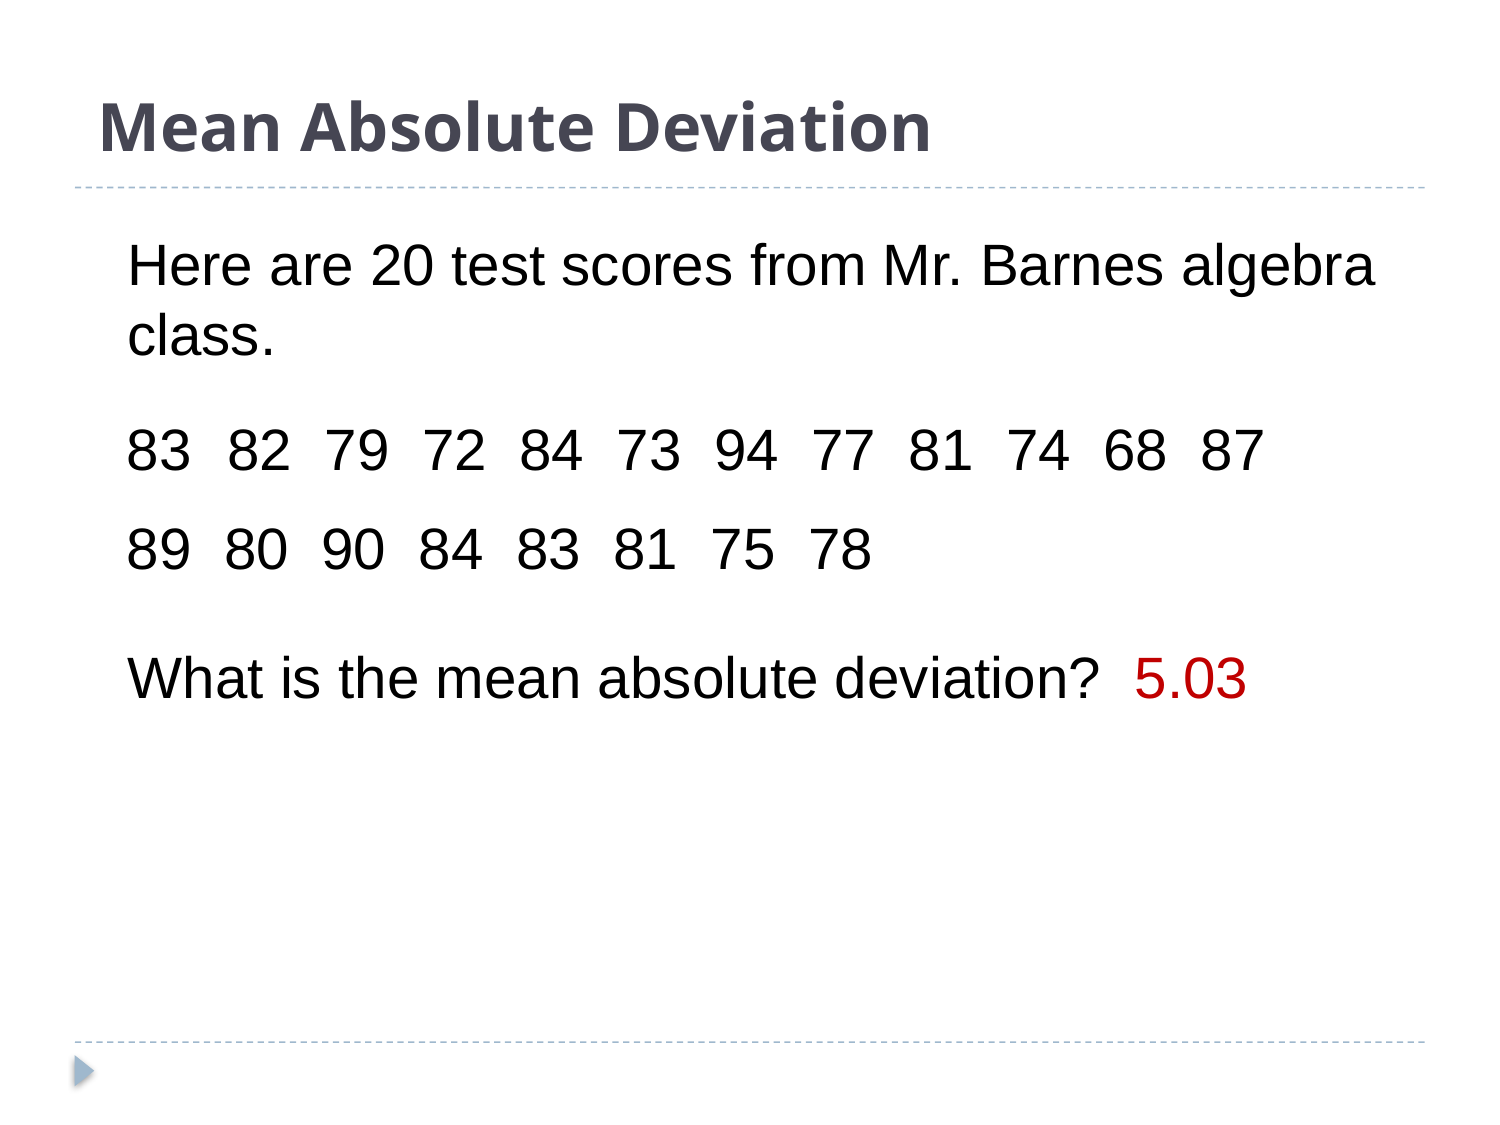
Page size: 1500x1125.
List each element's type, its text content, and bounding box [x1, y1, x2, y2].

text_box 82 79 72 84 73 94 77 81 74 68 87 89 80 90 84 83 81 75 78 [112, 404, 1430, 589]
text_box Here are 20 test scores from Mr. Barnes algebra class. [112, 219, 1394, 375]
text_box What is the mean absolute deviation? 5.03 [112, 633, 1377, 718]
title Mean Absolute Deviation [82, 45, 1300, 173]
